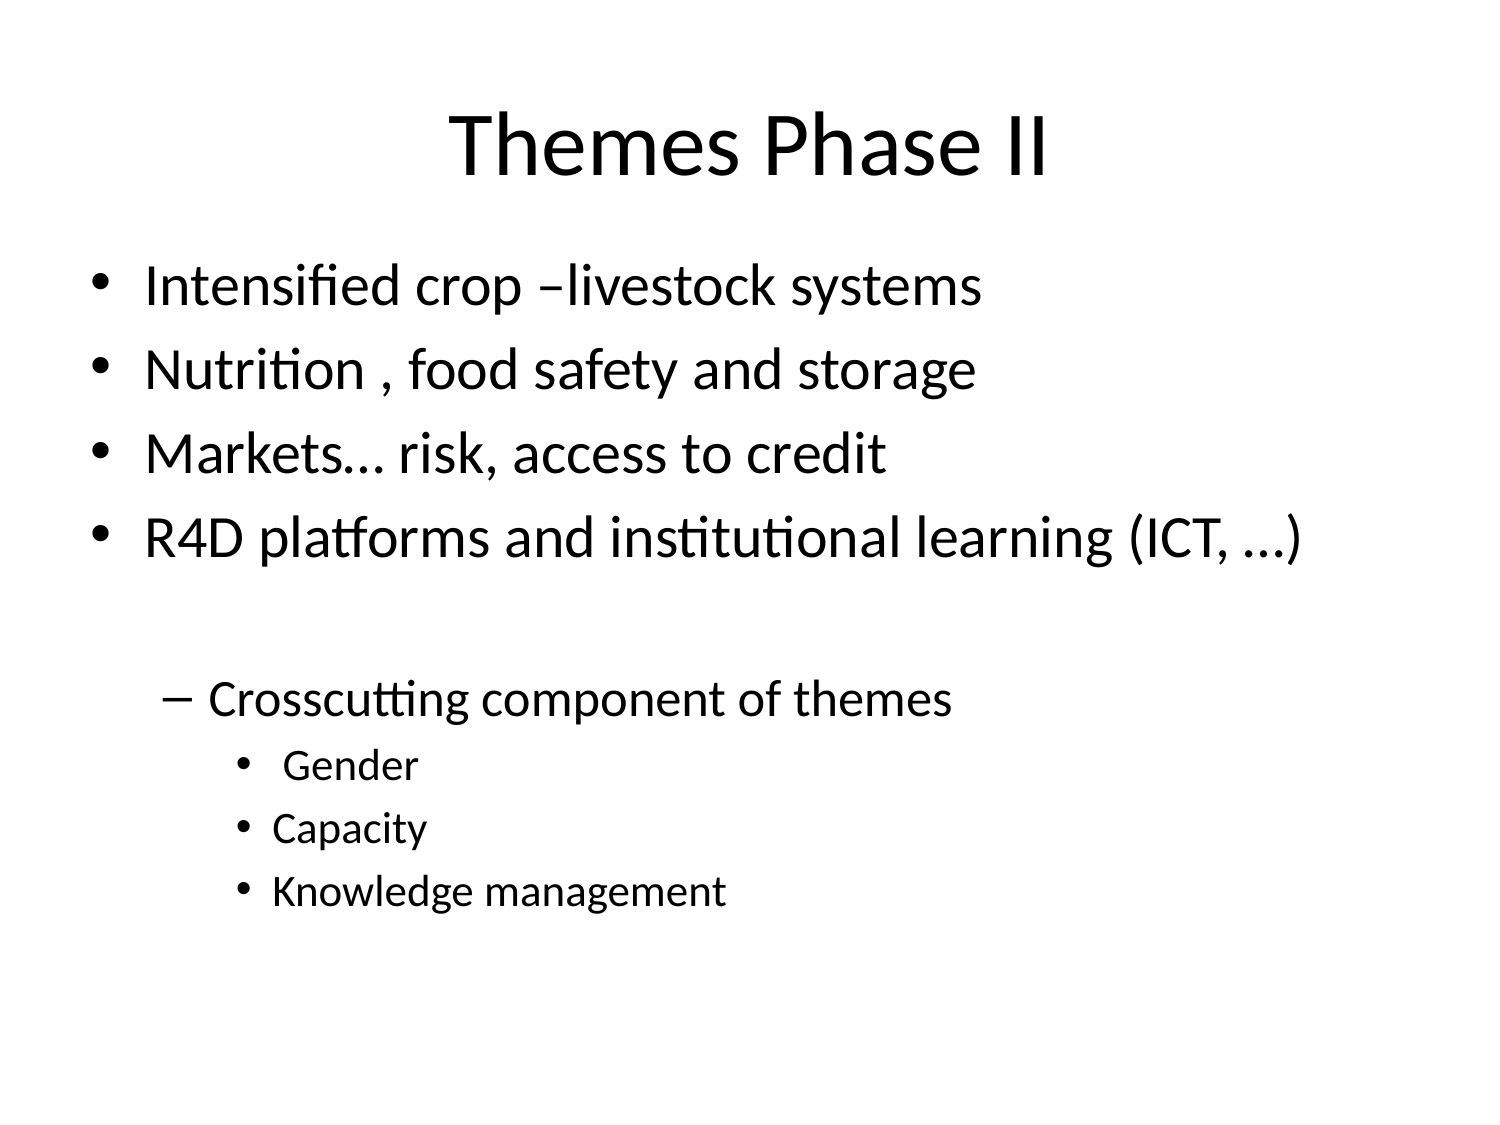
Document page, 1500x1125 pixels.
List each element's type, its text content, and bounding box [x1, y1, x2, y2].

title Themes Phase II [75, 45, 1425, 233]
list Intensified crop –livestock systems Nutrition , food safety and storage Markets… risk, access to credit R4D platforms and institutional learning (ICT, …) Crosscutting component of themes Gender Capacity Knowledge management [75, 237, 1425, 925]
